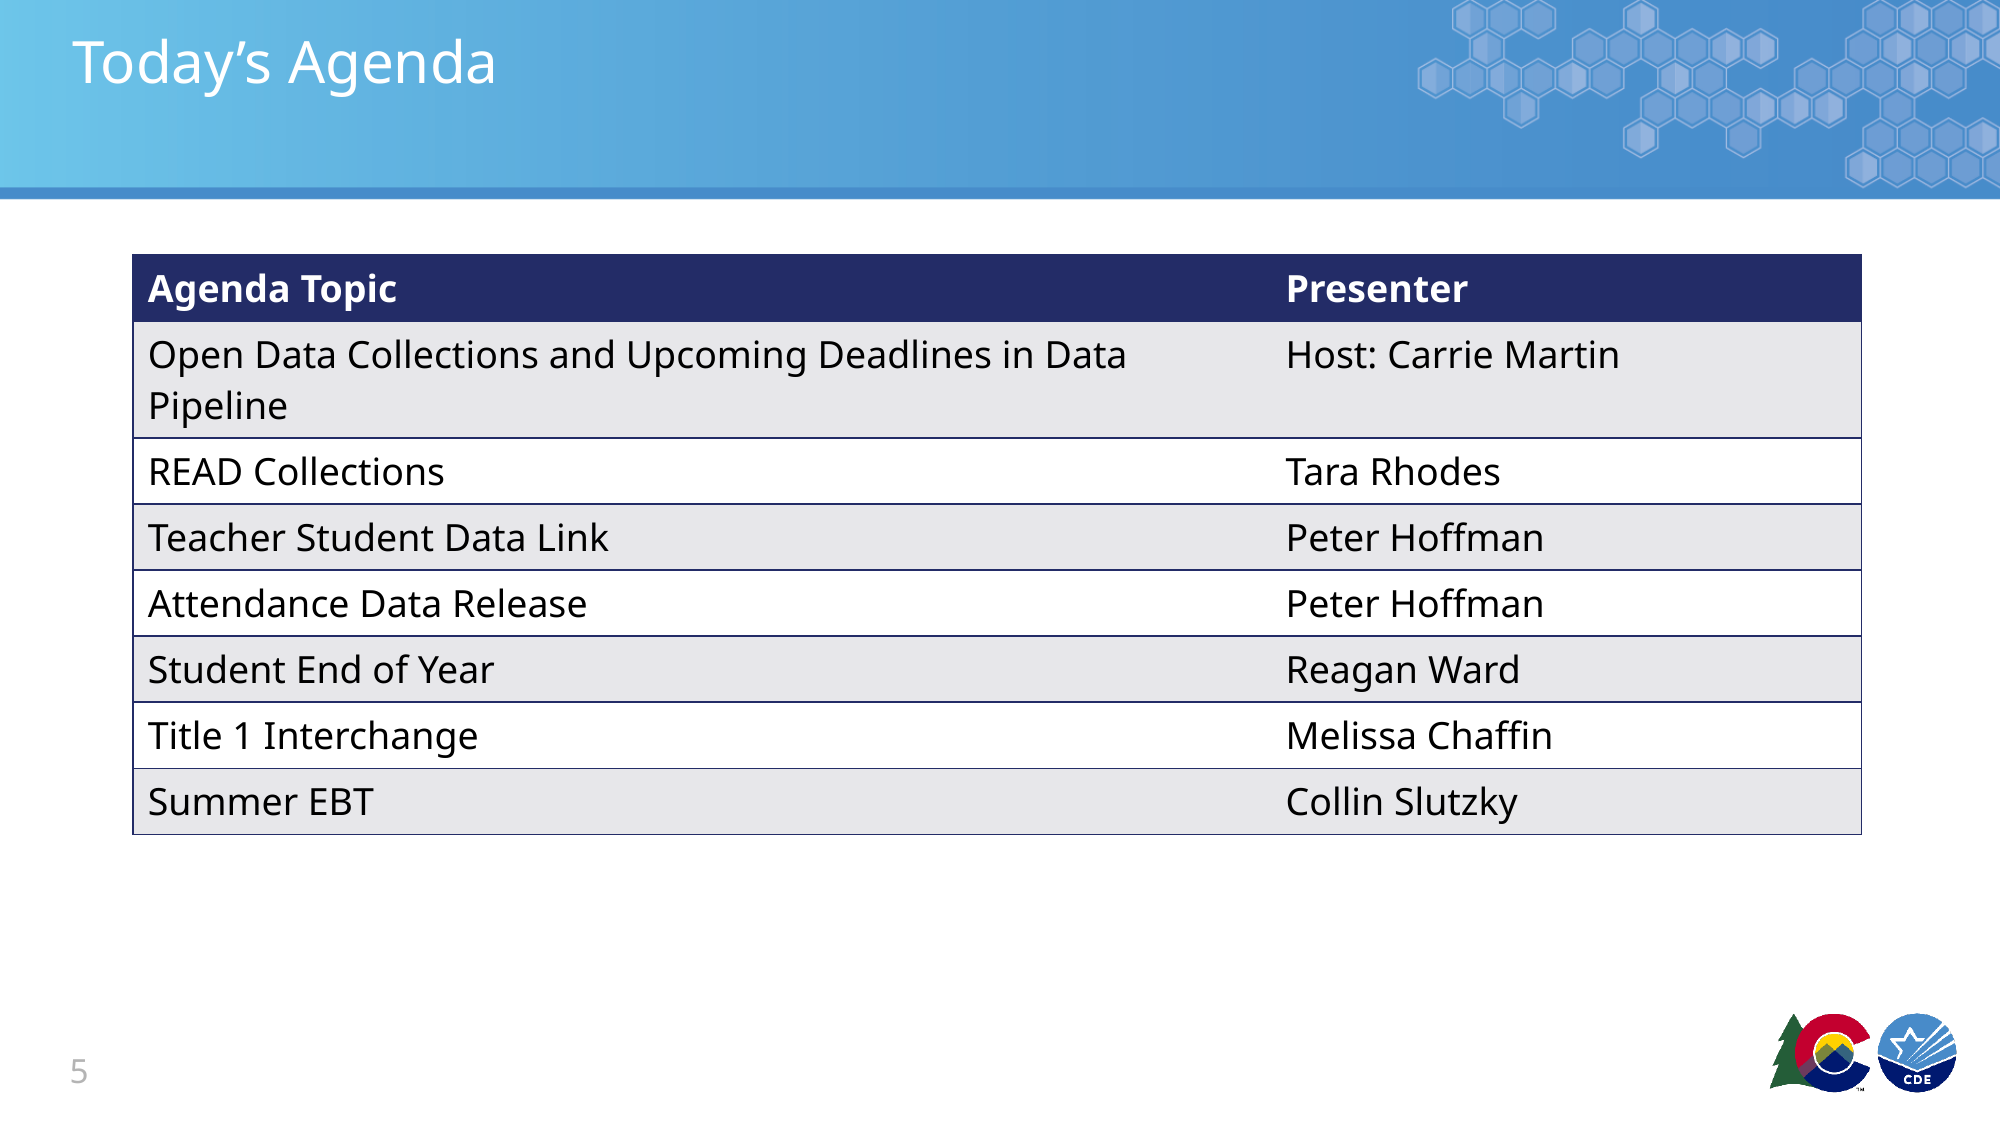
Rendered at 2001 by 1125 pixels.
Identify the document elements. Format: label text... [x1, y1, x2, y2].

slide_number 5 [54, 1042, 191, 1103]
table_cell Open Data Collections and Upcoming Deadlines in Data Pipeline [134, 322, 1271, 437]
table_cell Summer EBT [134, 769, 1271, 834]
table_header Presenter [1271, 256, 1861, 320]
table_cell Attendance Data Release [134, 571, 1271, 635]
picture [0, 0, 2000, 200]
table_header Agenda Topic [134, 256, 1271, 320]
table_cell Student End of Year [134, 637, 1271, 701]
title Today’s Agenda [72, 33, 1396, 182]
table_cell Collin Slutzky [1271, 769, 1861, 834]
table_cell Reagan Ward [1271, 637, 1861, 701]
table_cell Peter Hoffman [1271, 505, 1861, 569]
table_cell Teacher Student Data Link [134, 505, 1271, 569]
table_cell READ Collections [134, 439, 1271, 503]
table_cell Title 1 Interchange [134, 703, 1271, 768]
picture [1768, 1012, 1957, 1093]
table_cell Peter Hoffman [1271, 571, 1861, 635]
table_cell Tara Rhodes [1271, 439, 1861, 503]
table_cell Melissa Chaffin [1271, 703, 1861, 768]
table_cell Host: Carrie Martin [1271, 322, 1861, 437]
